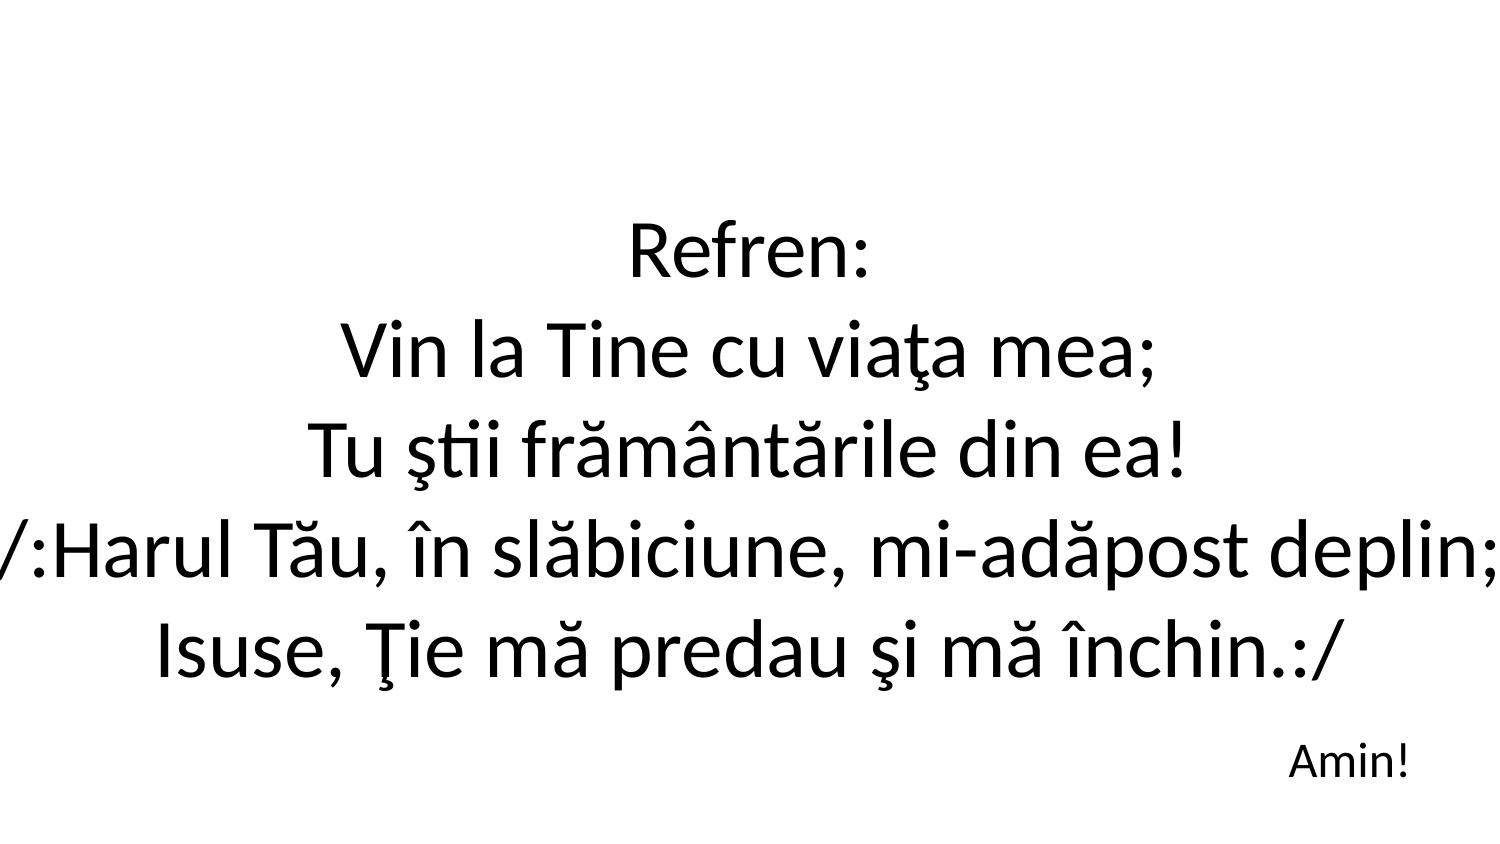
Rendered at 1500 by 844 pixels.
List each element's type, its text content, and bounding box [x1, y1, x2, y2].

text_box Amin! [1273, 674, 1427, 795]
text_box Refren: Vin la Tine cu viaţa mea; Tu ştii frământările din ea! /:Harul Tău, în slăbiciune, mi-adăpost deplin; Isuse, Ţie mă predau şi mă închin.:/ [0, 142, 1500, 702]
